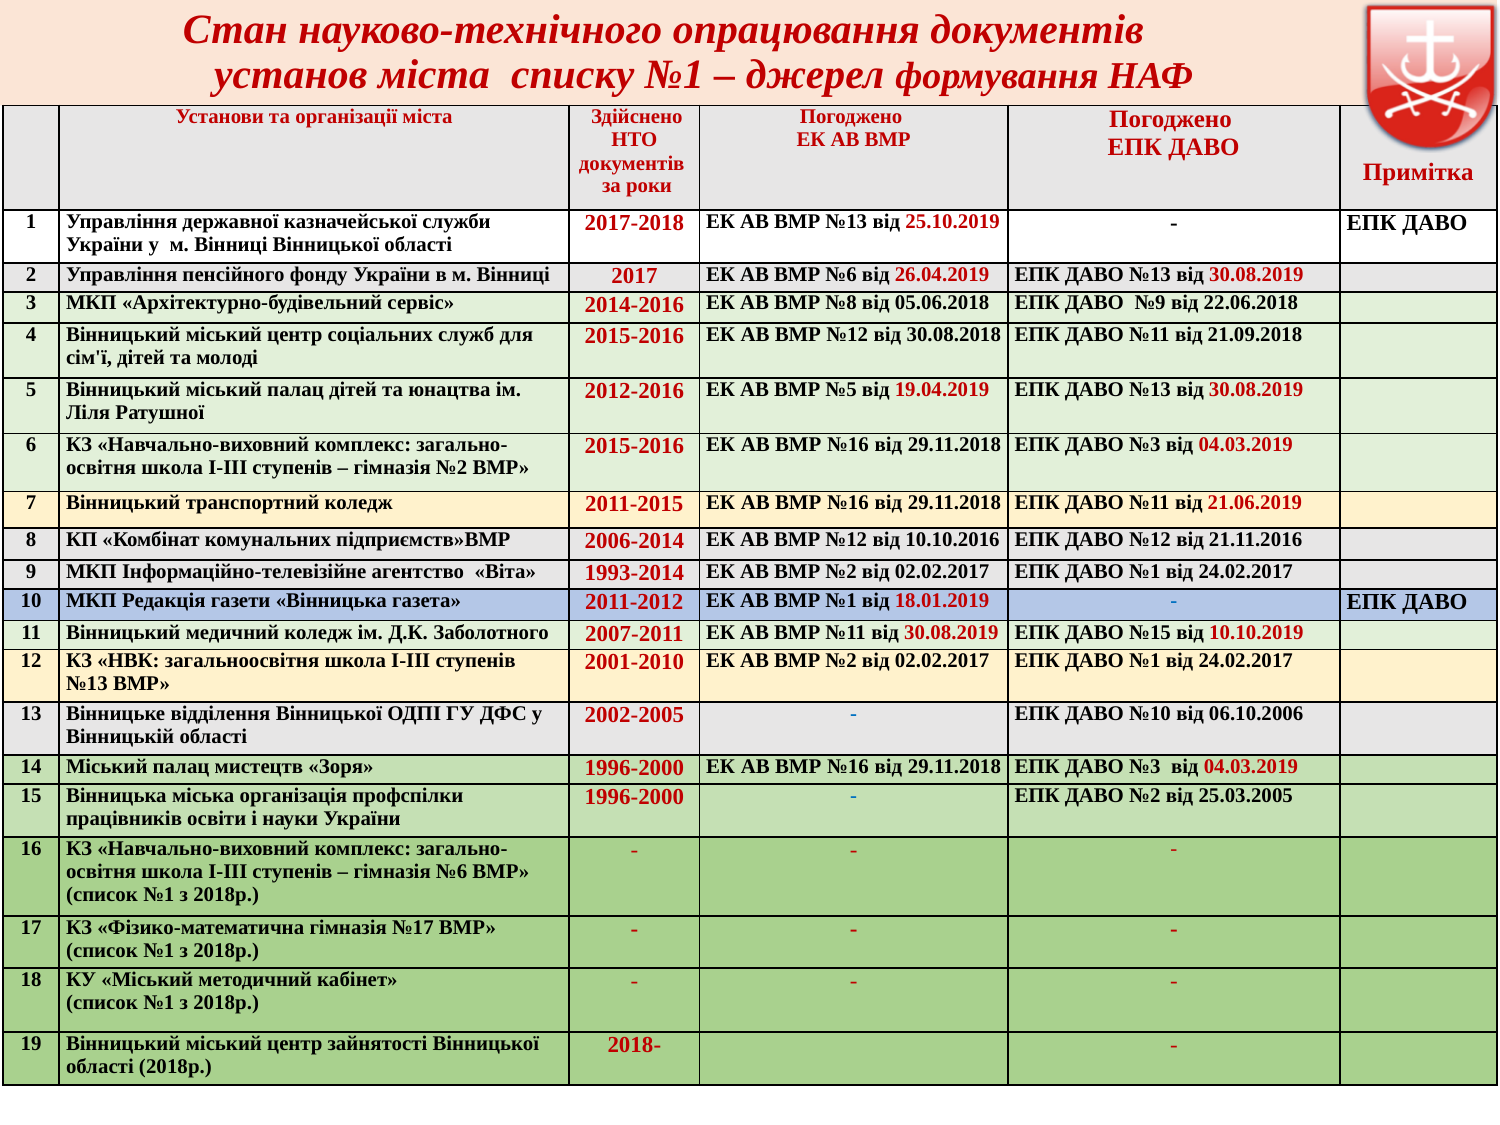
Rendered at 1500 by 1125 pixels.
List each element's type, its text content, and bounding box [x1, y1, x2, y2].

table_cell 2007-2011 [570, 621, 699, 649]
table_cell 7 [4, 492, 58, 527]
table_cell ЕК АВ ВМР №5 від 19.04.2019 [700, 379, 1007, 433]
table_cell - [1009, 917, 1339, 967]
table_cell ЕК АВ ВМР №2 від 02.02.2017 [700, 561, 1007, 588]
picture [1359, 0, 1500, 153]
table_cell [1341, 293, 1496, 322]
table_cell ЕК АВ ВМР №6 від 26.04.2019 [700, 264, 1007, 291]
table_cell ЕПК ДАВО [1341, 590, 1496, 620]
table_header Здійснено НТО документів за роки [570, 106, 699, 209]
table_cell ЕПК ДАВО №13 від 30.08.2019 [1009, 379, 1339, 433]
table_cell 16 [4, 838, 58, 915]
table_header Погоджено ЕК АВ ВМР [700, 106, 1007, 209]
table_cell 13 [4, 703, 58, 754]
table_cell ЕПК ДАВО №11 від 21.09.2018 [1009, 324, 1339, 377]
table_cell КЗ «НВК: загальноосвітня школа І-ІІІ ступенів №13 ВМР» [60, 650, 568, 701]
table_cell 14 [4, 756, 58, 783]
table_cell ЕПК ДАВО №10 від 06.10.2006 [1009, 703, 1339, 754]
table_cell МКП «Архітектурно-будівельний сервіс» [60, 293, 568, 322]
table_header Примітка [1341, 106, 1496, 209]
table_cell - [570, 917, 699, 967]
table_cell КЗ «Фізико-математична гімназія №17 ВМР» (список №1 з 2018р.) [60, 917, 568, 967]
table_cell [1341, 1033, 1496, 1084]
table_cell 1996-2000 [570, 756, 699, 783]
table_cell ЕК АВ ВМР №2 від 02.02.2017 [700, 650, 1007, 701]
table_cell 2006-2014 [570, 529, 699, 559]
table_cell Вінницьке відділення Вінницької ОДПІ ГУ ДФС у Вінницькій області [60, 703, 568, 754]
table_cell [1341, 529, 1496, 559]
table_cell ЕПК ДАВО №1 від 24.02.2017 [1009, 650, 1339, 701]
table_cell [1341, 838, 1496, 915]
table_cell КП «Комбінат комунальних підприємств»ВМР [60, 529, 568, 559]
table_cell ЕК АВ ВМР №13 від 25.10.2019 [700, 211, 1007, 262]
table_cell 2017 [570, 264, 699, 291]
table_cell КУ «Міський методичний кабінет» (список №1 з 2018р.) [60, 969, 568, 1031]
table_cell ЕПК ДАВО №3 від 04.03.2019 [1009, 756, 1339, 783]
table_cell КЗ «Навчально-виховний комплекс: загально-освітня школа І-ІІІ ступенів – гімназія №2 ВМР» [60, 434, 568, 491]
table_cell ЕК АВ ВМР №16 від 29.11.2018 [700, 756, 1007, 783]
table_cell КЗ «Навчально-виховний комплекс: загально-освітня школа І-ІІІ ступенів – гімназія №6 ВМР» (список №1 з 2018р.) [60, 838, 568, 915]
table_cell - [1009, 838, 1339, 915]
table_cell [1341, 756, 1496, 783]
table_cell 2014-2016 [570, 293, 699, 322]
table_cell ЕК АВ ВМР №12 від 30.08.2018 [700, 324, 1007, 377]
table_cell ЕК АВ ВМР №16 від 29.11.2018 [700, 492, 1007, 527]
table_cell Вінницький медичний коледж ім. Д.К. Заболотного [60, 621, 568, 649]
table_cell - [700, 785, 1007, 836]
table_cell ЕК АВ ВМР №12 від 10.10.2016 [700, 529, 1007, 559]
table_cell [1341, 264, 1496, 291]
table_cell Вінницький транспортний коледж [60, 492, 568, 527]
table_cell 1993-2014 [570, 561, 699, 588]
table_header Установи та організації міста [60, 106, 568, 209]
table_cell [700, 1033, 1007, 1084]
table_cell 8 [4, 529, 58, 559]
table_cell 9 [4, 561, 58, 588]
table_cell Управління державної казначейської служби України у м. Вінниці Вінницької області [60, 211, 568, 262]
table_cell - [1009, 1033, 1339, 1084]
table_cell [1341, 561, 1496, 588]
table_cell 2017-2018 [570, 211, 699, 262]
table_cell Вінницький міський центр соціальних служб для сім'ї, дітей та молоді [60, 324, 568, 377]
table_cell Вінницька міська організація профспілки працівників освіти і науки України [60, 785, 568, 836]
table_cell 2011-2015 [570, 492, 699, 527]
table_cell 19 [4, 1033, 58, 1084]
table_cell ЕПК ДАВО №13 від 30.08.2019 [1009, 264, 1339, 291]
table_cell Вінницький міський центр зайнятості Вінницької області (2018р.) [60, 1033, 568, 1084]
table_cell - [700, 917, 1007, 967]
table_cell - [700, 969, 1007, 1031]
table_cell ЕПК ДАВО №11 від 21.06.2019 [1009, 492, 1339, 527]
table_cell - [1009, 969, 1339, 1031]
table_cell 2012-2016 [570, 379, 699, 433]
table_cell ЕК АВ ВМР №11 від 30.08.2019 [700, 621, 1007, 649]
table_cell 2015-2016 [570, 324, 699, 377]
table_cell 6 [4, 434, 58, 491]
table_cell [1341, 703, 1496, 754]
table_cell - [1009, 211, 1339, 262]
table_header Погоджено ЕПК ДАВО [1009, 106, 1339, 209]
table_cell 15 [4, 785, 58, 836]
table_cell 17 [4, 917, 58, 967]
table_cell ЕК АВ ВМР №16 від 29.11.2018 [700, 434, 1007, 491]
table_cell [1341, 917, 1496, 967]
table_cell [1341, 379, 1496, 433]
table_cell [1341, 434, 1496, 491]
table_cell - [570, 969, 699, 1031]
table_cell ЕПК ДАВО №1 від 24.02.2017 [1009, 561, 1339, 588]
table_cell Вінницький міський палац дітей та юнацтва ім. Ліля Ратушної [60, 379, 568, 433]
table_cell 11 [4, 621, 58, 649]
table_cell ЕПК ДАВО №2 від 25.03.2005 [1009, 785, 1339, 836]
table_cell 3 [4, 293, 58, 322]
table_cell 2001-2010 [570, 650, 699, 701]
table_cell Управління пенсійного фонду України в м. Вінниці [60, 264, 568, 291]
table_cell ЕПК ДАВО [1341, 211, 1496, 262]
table_cell 2011-2012 [570, 590, 699, 620]
table_cell Міський палац мистецтв «Зоря» [60, 756, 568, 783]
table_cell - [700, 838, 1007, 915]
table_cell [1341, 621, 1496, 649]
table_cell 2 [4, 264, 58, 291]
table_cell 2002-2005 [570, 703, 699, 754]
table_cell [1341, 785, 1496, 836]
table_cell 2015-2016 [570, 434, 699, 491]
table_cell ЕПК ДАВО №12 від 21.11.2016 [1009, 529, 1339, 559]
table_cell - [1009, 590, 1339, 620]
table_cell [1341, 969, 1496, 1031]
table_header [4, 106, 58, 209]
title Стан науково-технічного опрацювання документів установ міста списку №1 – джерел формування НАФ [0, 0, 1359, 106]
table_cell 12 [4, 650, 58, 701]
table_cell ЕК АВ ВМР №1 від 18.01.2019 [700, 590, 1007, 620]
table_cell 5 [4, 379, 58, 433]
table_cell [1341, 492, 1496, 527]
table_cell 10 [4, 590, 58, 620]
table_cell ЕПК ДАВО №9 від 22.06.2018 [1009, 293, 1339, 322]
table_cell ЕПК ДАВО №15 від 10.10.2019 [1009, 621, 1339, 649]
table_cell 18 [4, 969, 58, 1031]
table_cell МКП Редакція газети «Вінницька газета» [60, 590, 568, 620]
table_cell ЕПК ДАВО №3 від 04.03.2019 [1009, 434, 1339, 491]
table_cell - [570, 838, 699, 915]
table_cell МКП Інформаційно-телевізійне агентство «Віта» [60, 561, 568, 588]
table_cell [1341, 324, 1496, 377]
table_cell 1 [4, 211, 58, 262]
table_cell 4 [4, 324, 58, 377]
table_cell [1341, 650, 1496, 701]
table_cell - [700, 703, 1007, 754]
table_cell ЕК АВ ВМР №8 від 05.06.2018 [700, 293, 1007, 322]
table_cell 2018- [570, 1033, 699, 1084]
table_cell 1996-2000 [570, 785, 699, 836]
